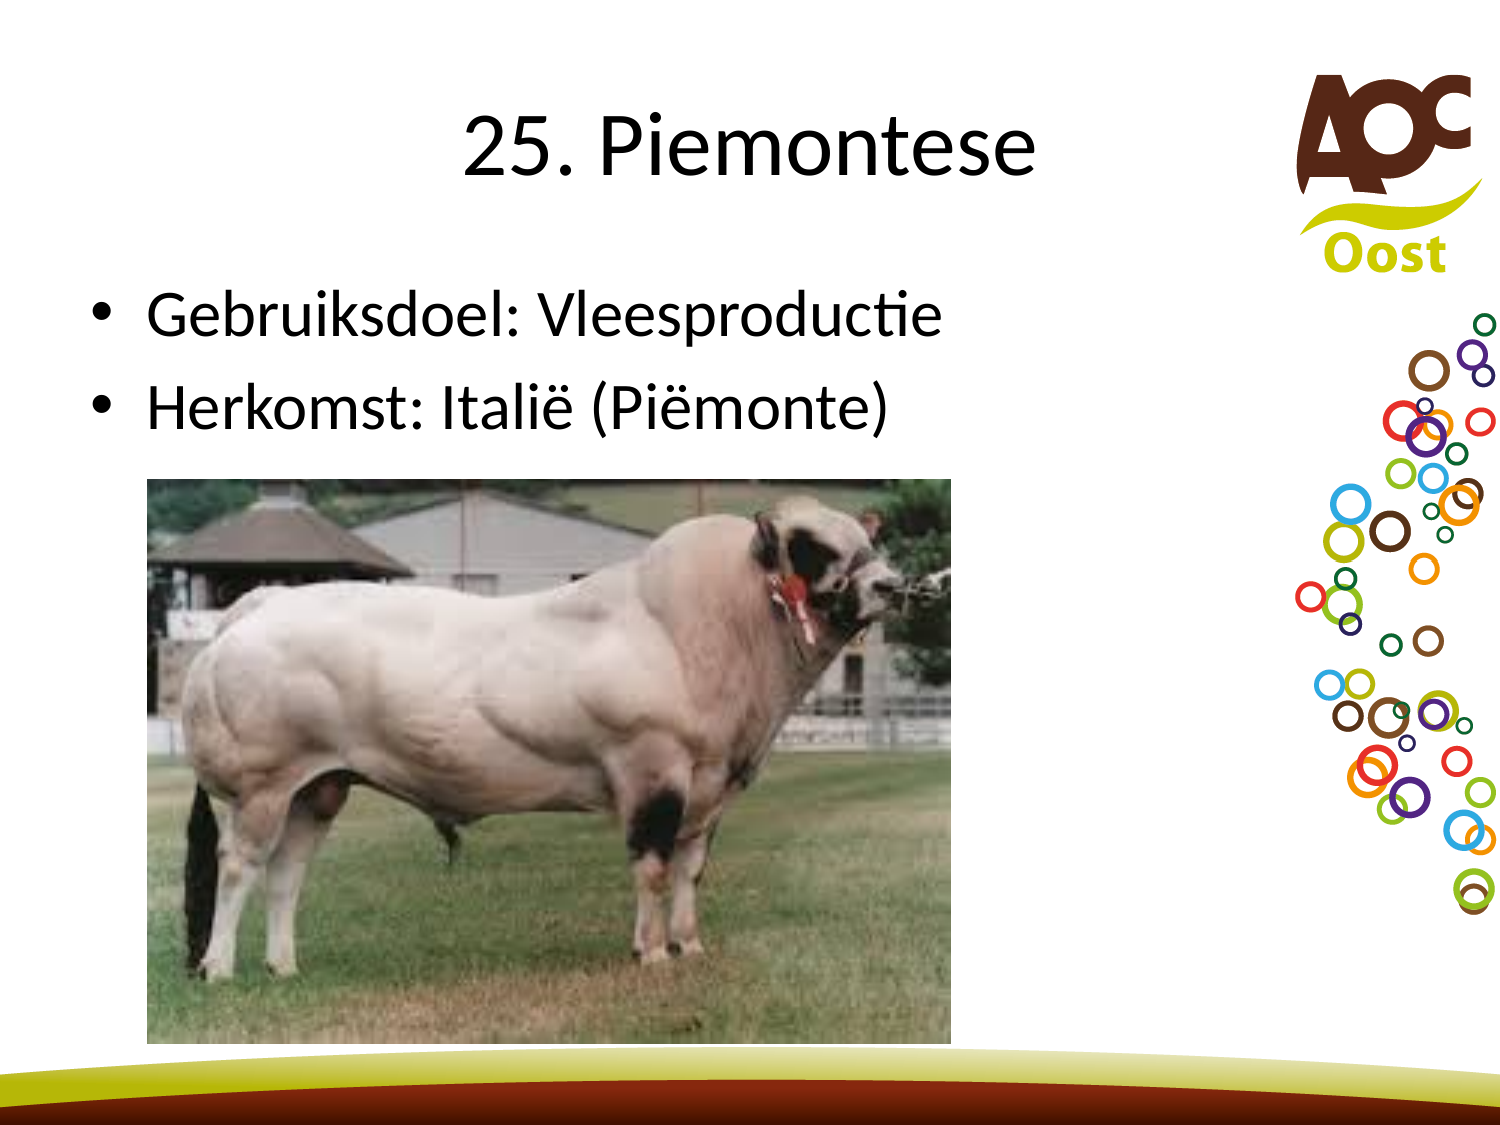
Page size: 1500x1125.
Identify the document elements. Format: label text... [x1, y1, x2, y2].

list Gebruiksdoel: Vleesproductie Herkomst: Italië (Piëmonte) [75, 262, 1282, 988]
picture [0, 0, 1500, 1125]
title 25. Piemontese [75, 45, 1425, 233]
